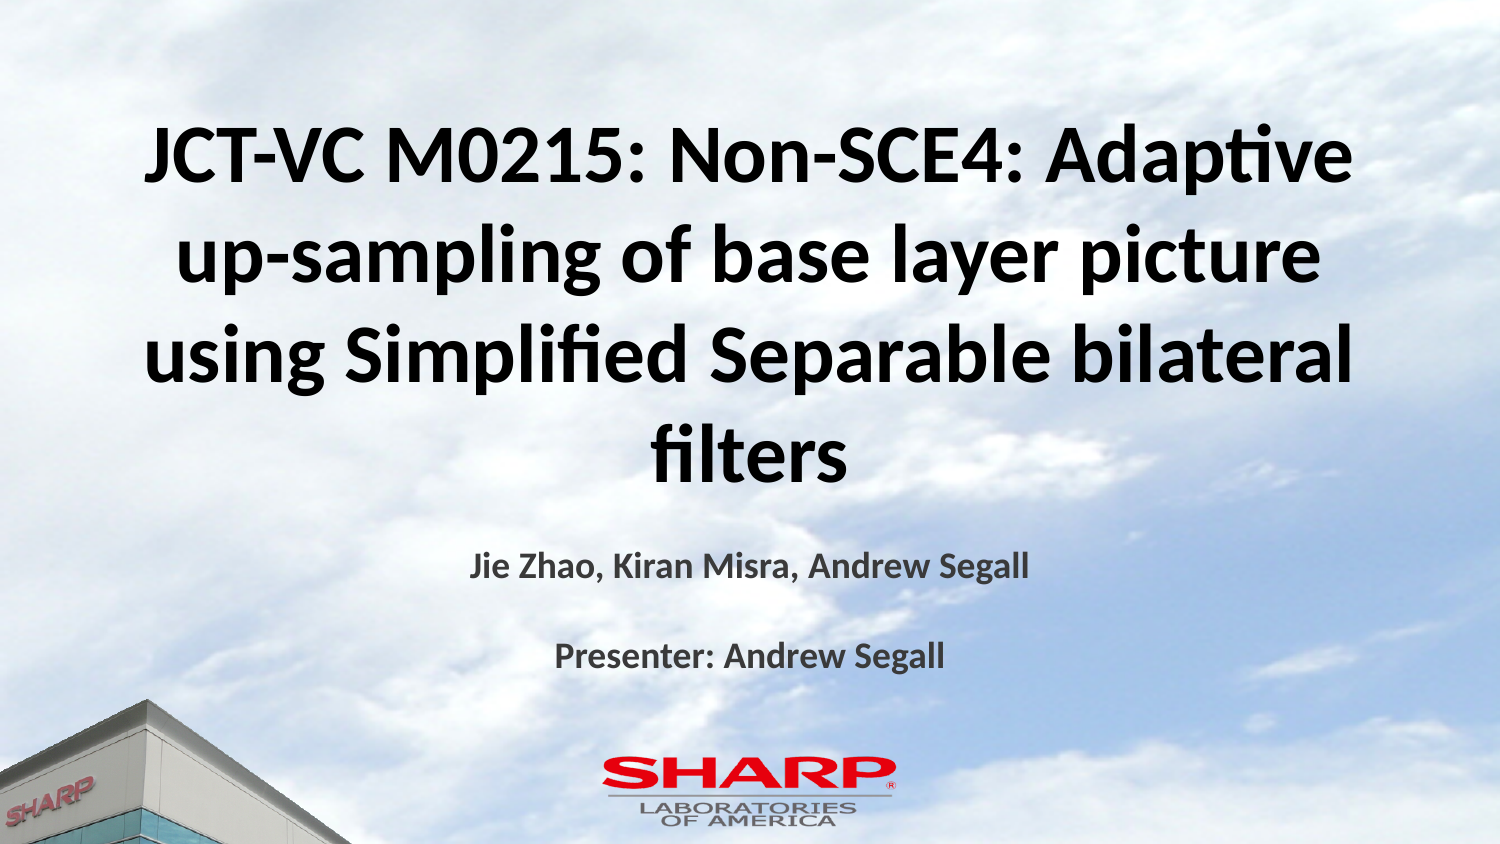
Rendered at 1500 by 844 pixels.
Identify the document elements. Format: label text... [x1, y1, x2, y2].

subtitle Jie Zhao, Kiran Misra, Andrew Segall Presenter: Andrew Segall [312, 534, 1189, 711]
picture [0, 0, 1500, 844]
title JCT-VC M0215: Non-SCE4: Adaptive up-sampling of base layer picture using Simplified Separable bilateral filters [72, 138, 1428, 460]
